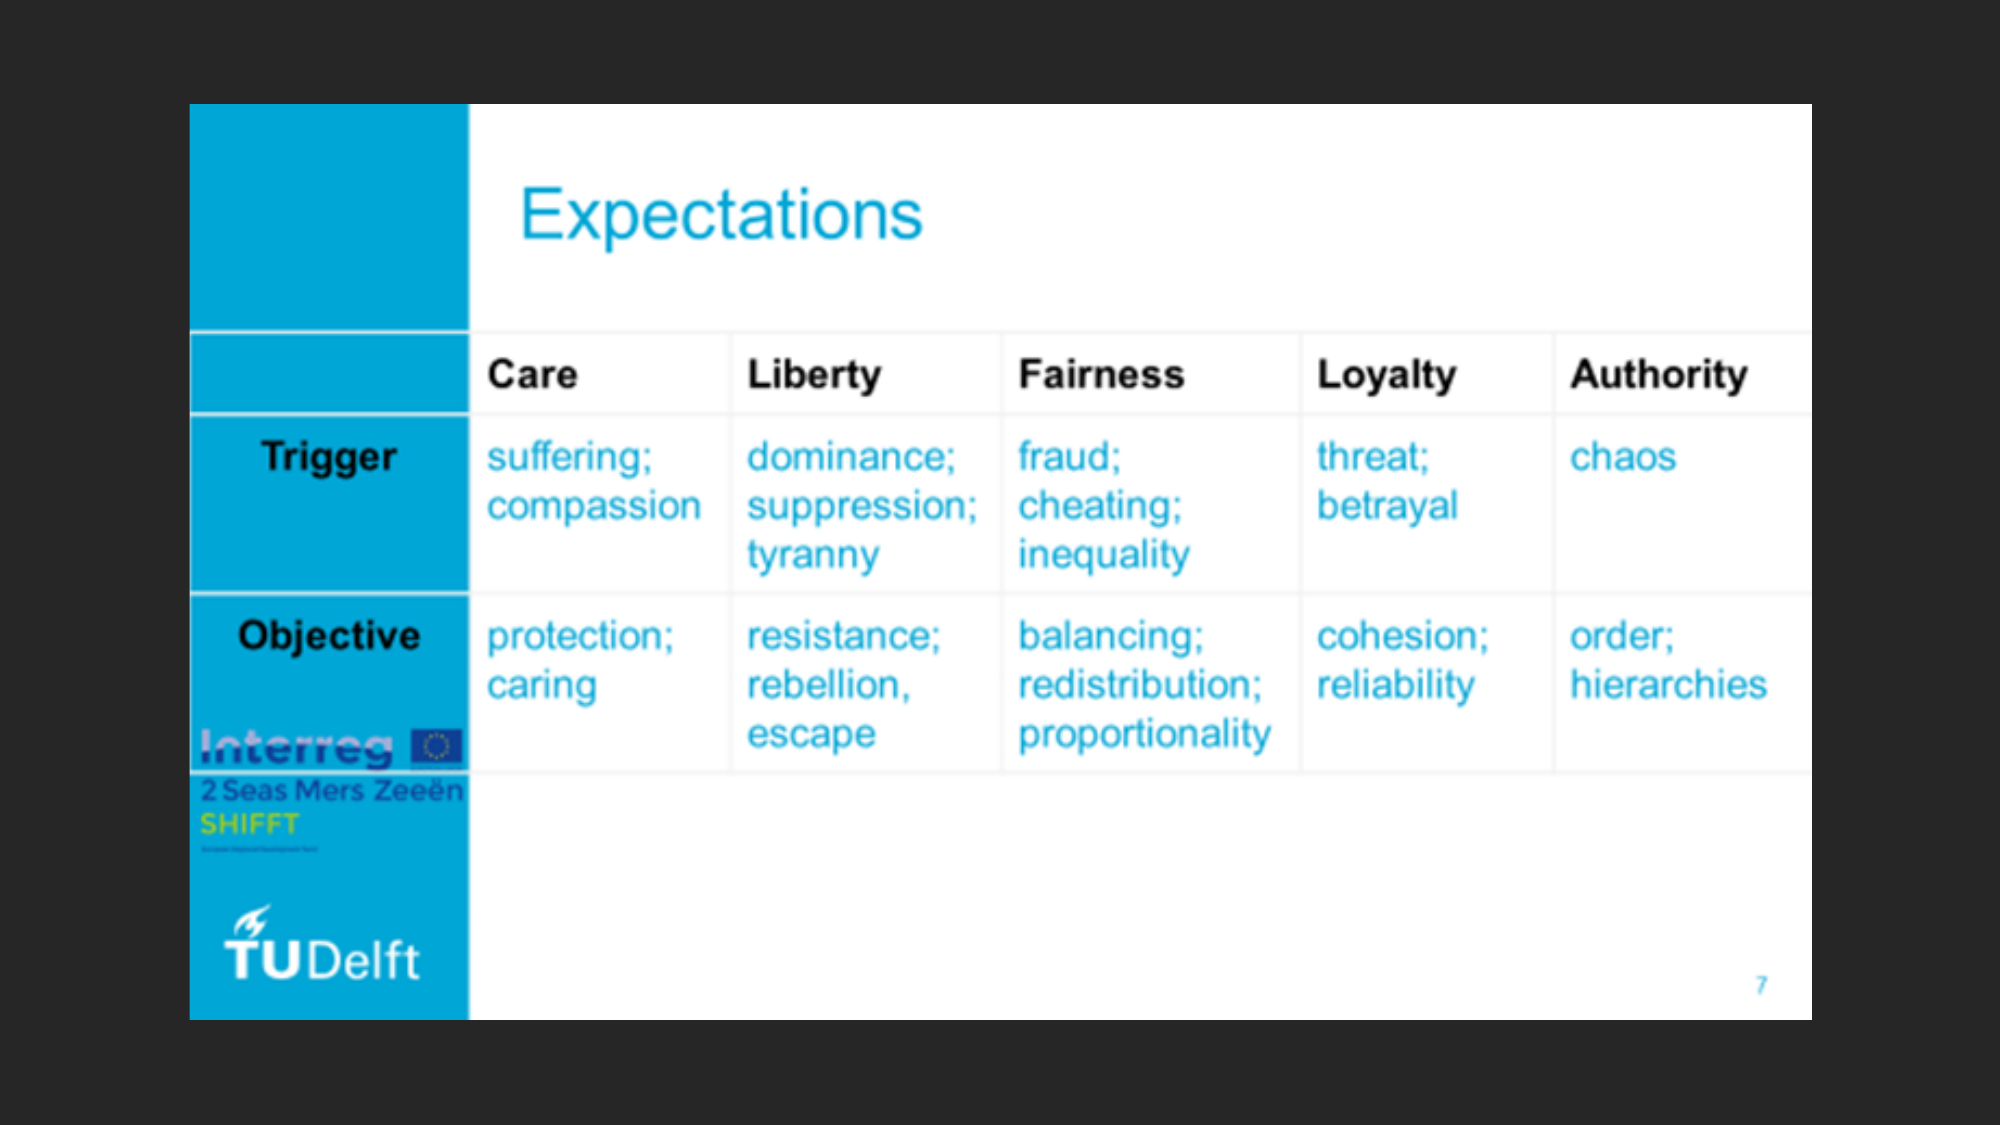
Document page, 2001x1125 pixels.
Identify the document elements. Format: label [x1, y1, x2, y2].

text_box [0, 0, 2000, 1125]
list [189, 104, 1812, 1020]
